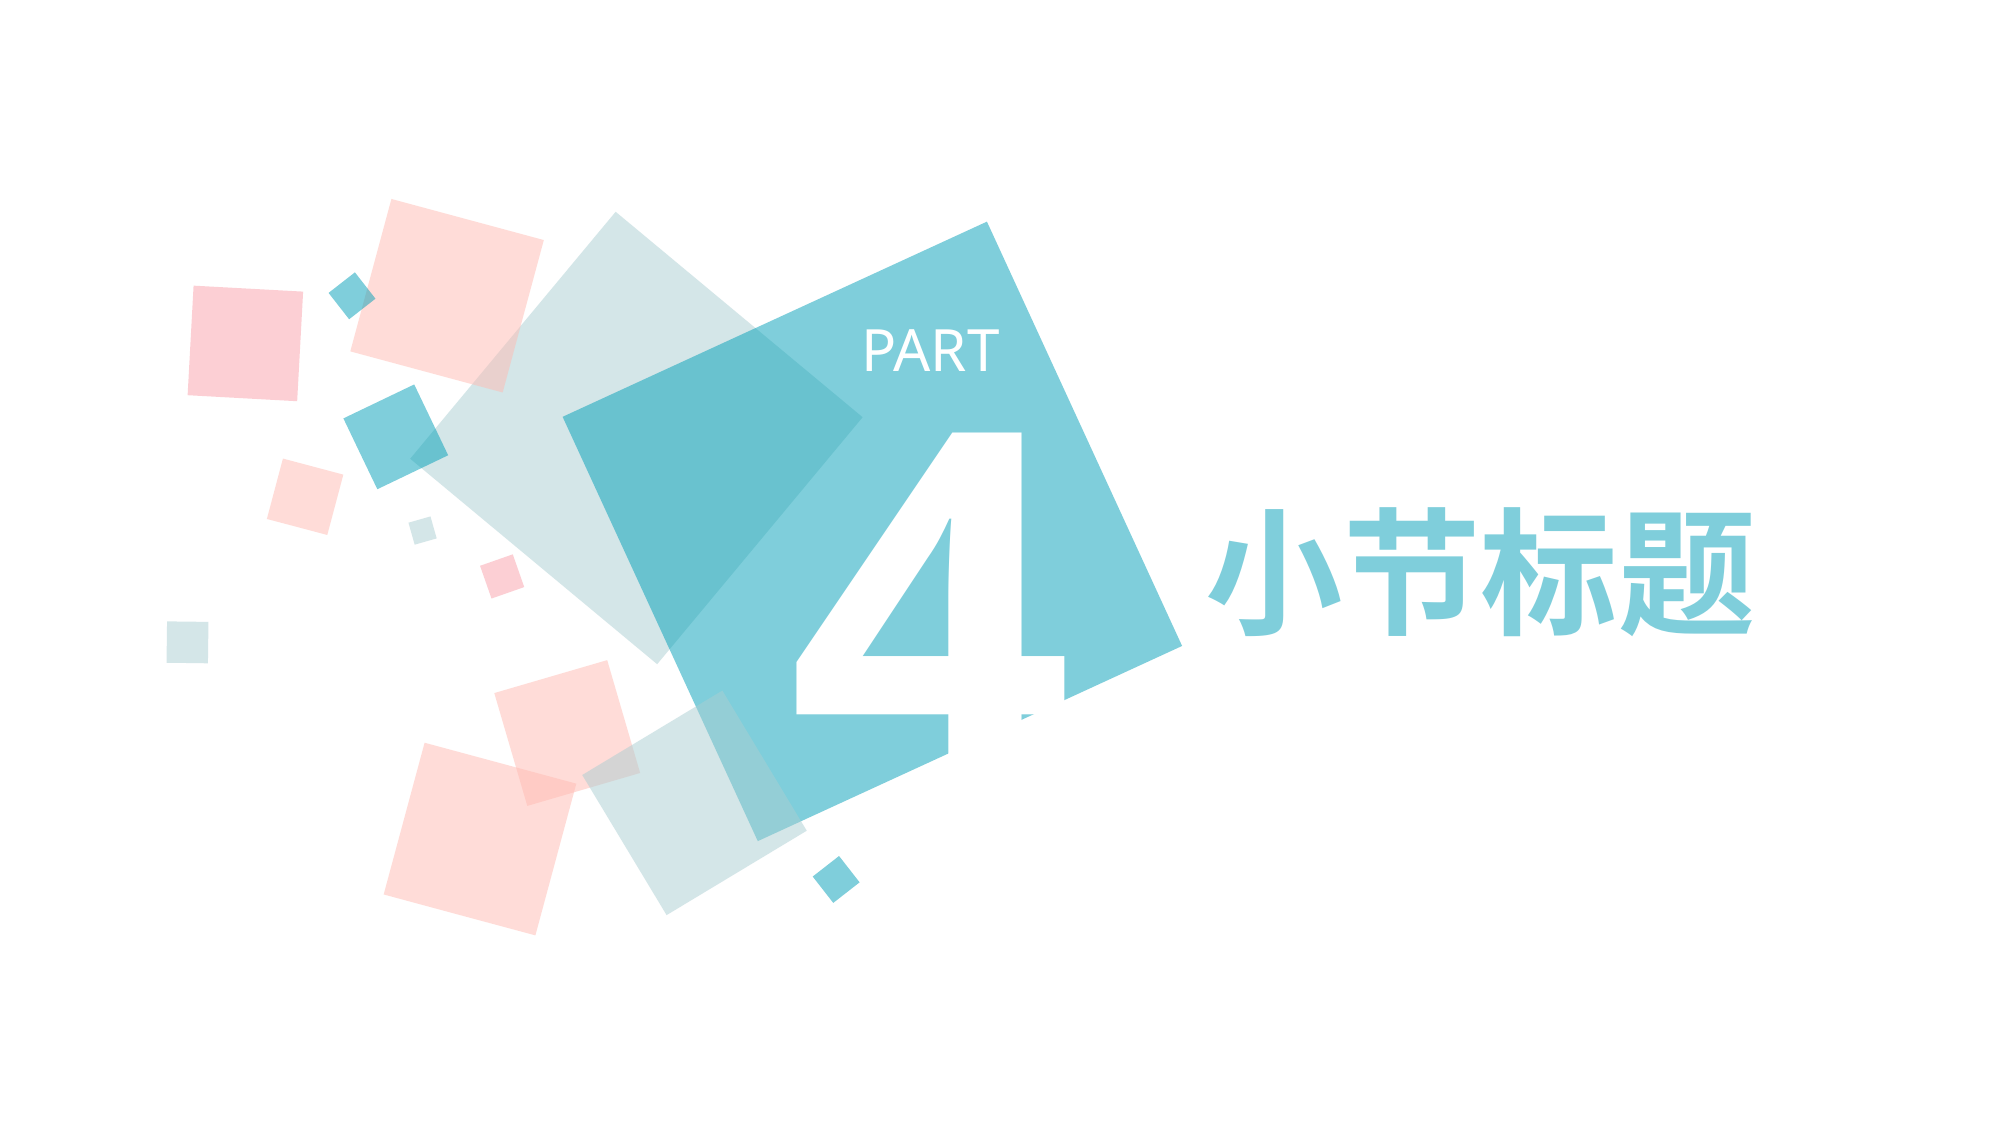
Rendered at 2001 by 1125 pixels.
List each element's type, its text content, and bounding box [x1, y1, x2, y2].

text_box 4 [773, 283, 1088, 896]
text_box PART [846, 305, 1015, 391]
text_box 小节标题 [1191, 479, 1771, 660]
